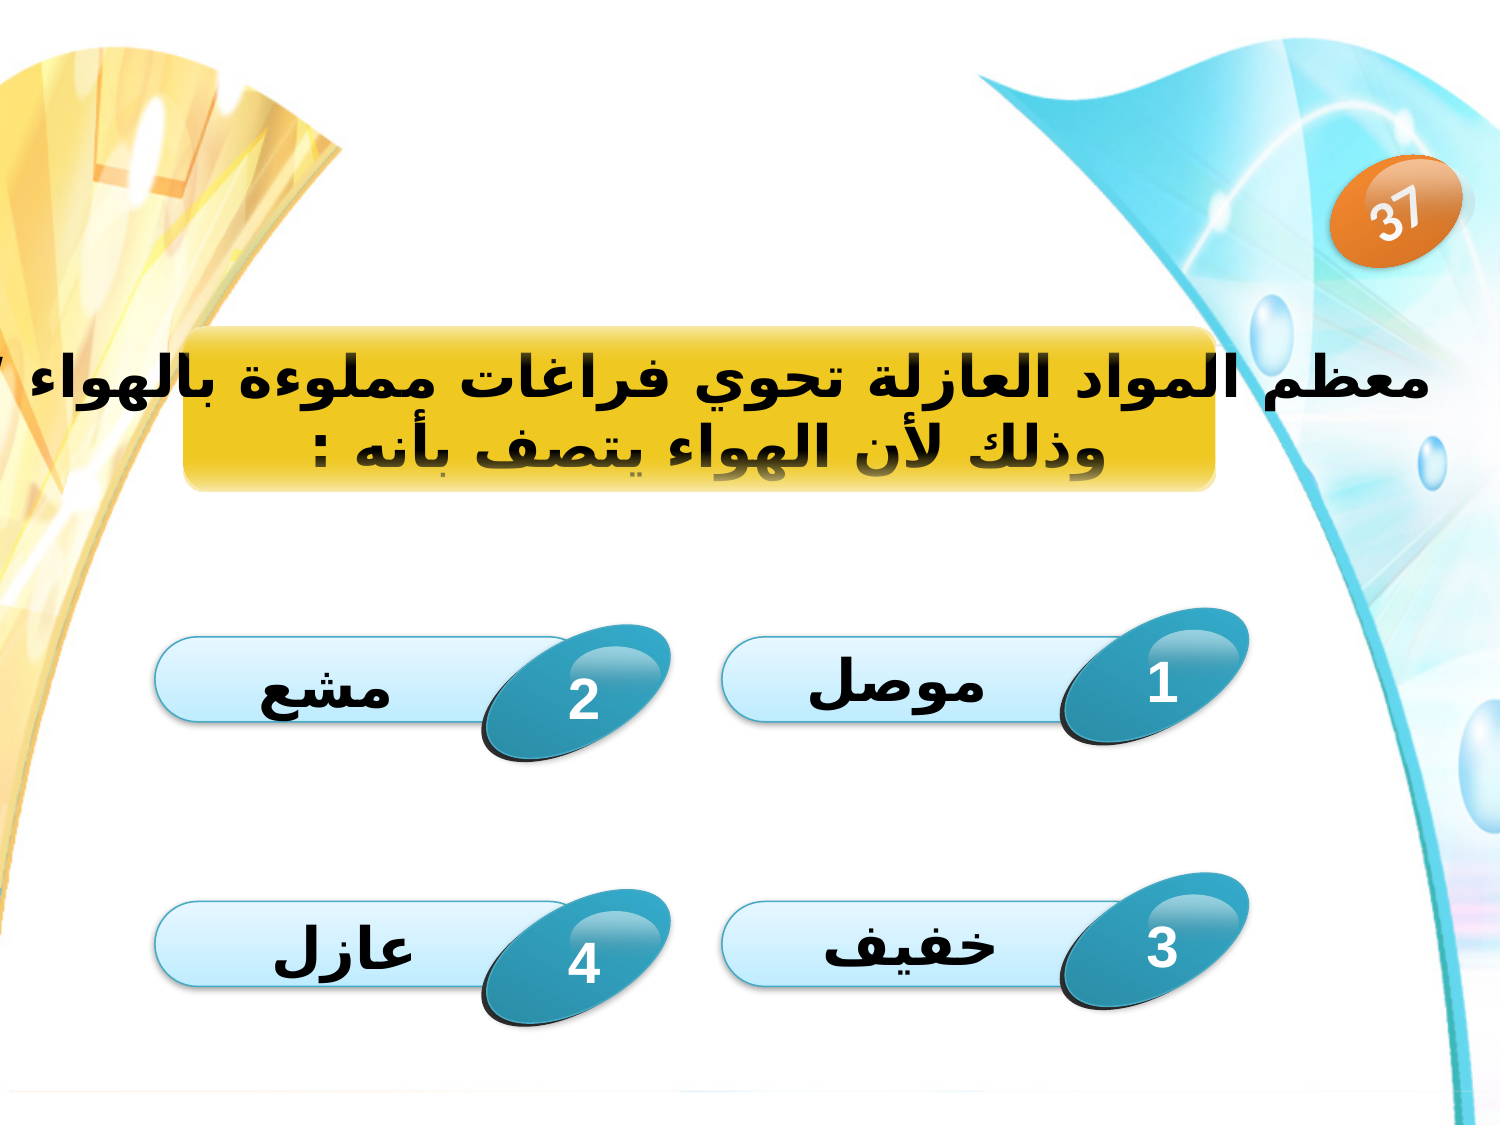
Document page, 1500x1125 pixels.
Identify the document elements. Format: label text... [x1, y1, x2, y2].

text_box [691, 888, 1259, 995]
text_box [135, 901, 680, 1018]
text_box 37 [1330, 178, 1418, 268]
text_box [721, 623, 1259, 731]
picture [0, 0, 1500, 1125]
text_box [154, 636, 680, 747]
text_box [182, 325, 1216, 492]
